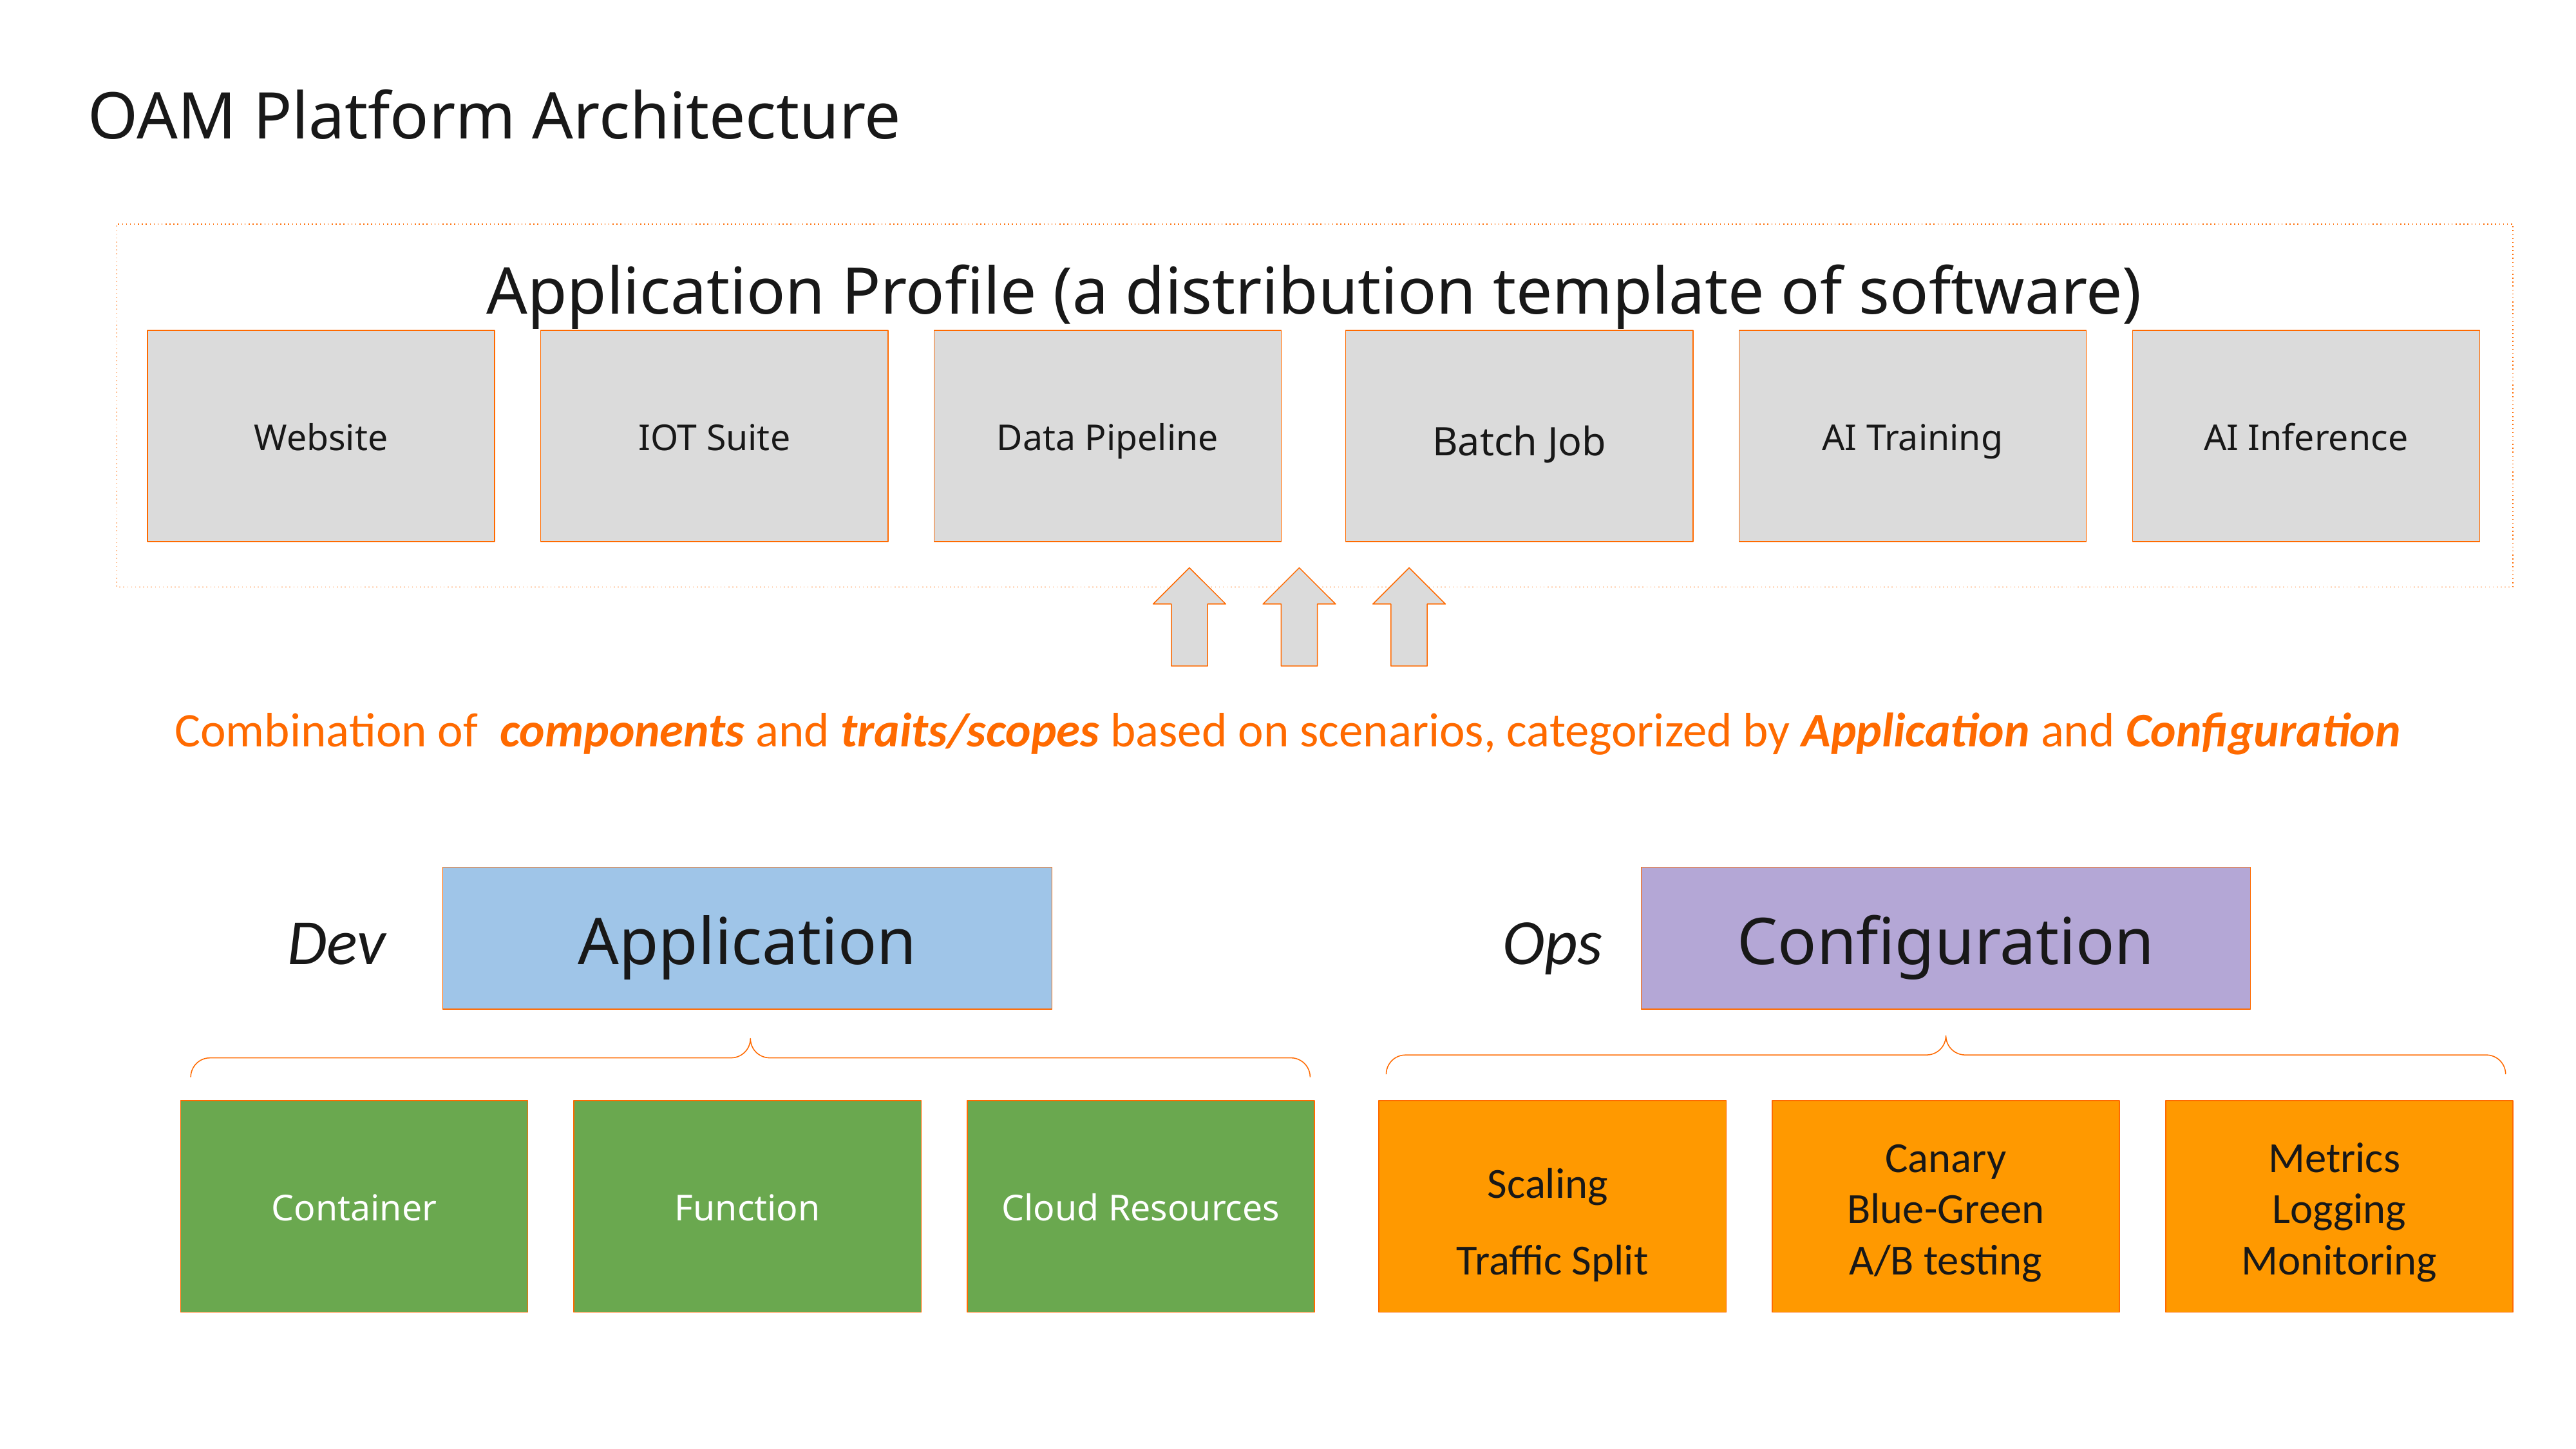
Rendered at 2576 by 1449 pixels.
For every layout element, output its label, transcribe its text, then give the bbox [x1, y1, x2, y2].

text_box Combination of components and traits/scopes based on scenarios, categorized by Application and Configuration [23, 677, 2553, 777]
text_box [191, 1038, 1311, 1077]
text_box [1372, 567, 1446, 667]
text_box Data Pipeline [934, 330, 1282, 542]
text_box Batch Job [1345, 330, 1693, 542]
text_box OAM Platform Architecture [62, 64, 1028, 162]
text_box Dev [251, 889, 422, 988]
text_box Application Profile (a distribution template of software) [117, 223, 2513, 587]
text_box Configuration [1641, 867, 2251, 1010]
text_box AI Training [1739, 330, 2087, 542]
text_box Application [442, 867, 1052, 1010]
text_box [1263, 567, 1336, 667]
text_box Cloud Resources [967, 1100, 1315, 1312]
text_box Metrics Logging Monitoring [2165, 1100, 2513, 1312]
text_box [1153, 567, 1226, 667]
text_box Website [147, 330, 495, 542]
text_box Canary Blue-Green A/B testing [1772, 1100, 2120, 1312]
text_box Container [180, 1100, 528, 1312]
text_box AI Inference [2132, 330, 2480, 542]
text_box IOT Suite [540, 330, 888, 542]
text_box Ops [1467, 889, 1638, 988]
text_box Function [574, 1100, 922, 1312]
text_box Scaling Traffic Split [1379, 1100, 1727, 1312]
text_box [1386, 1036, 2506, 1075]
